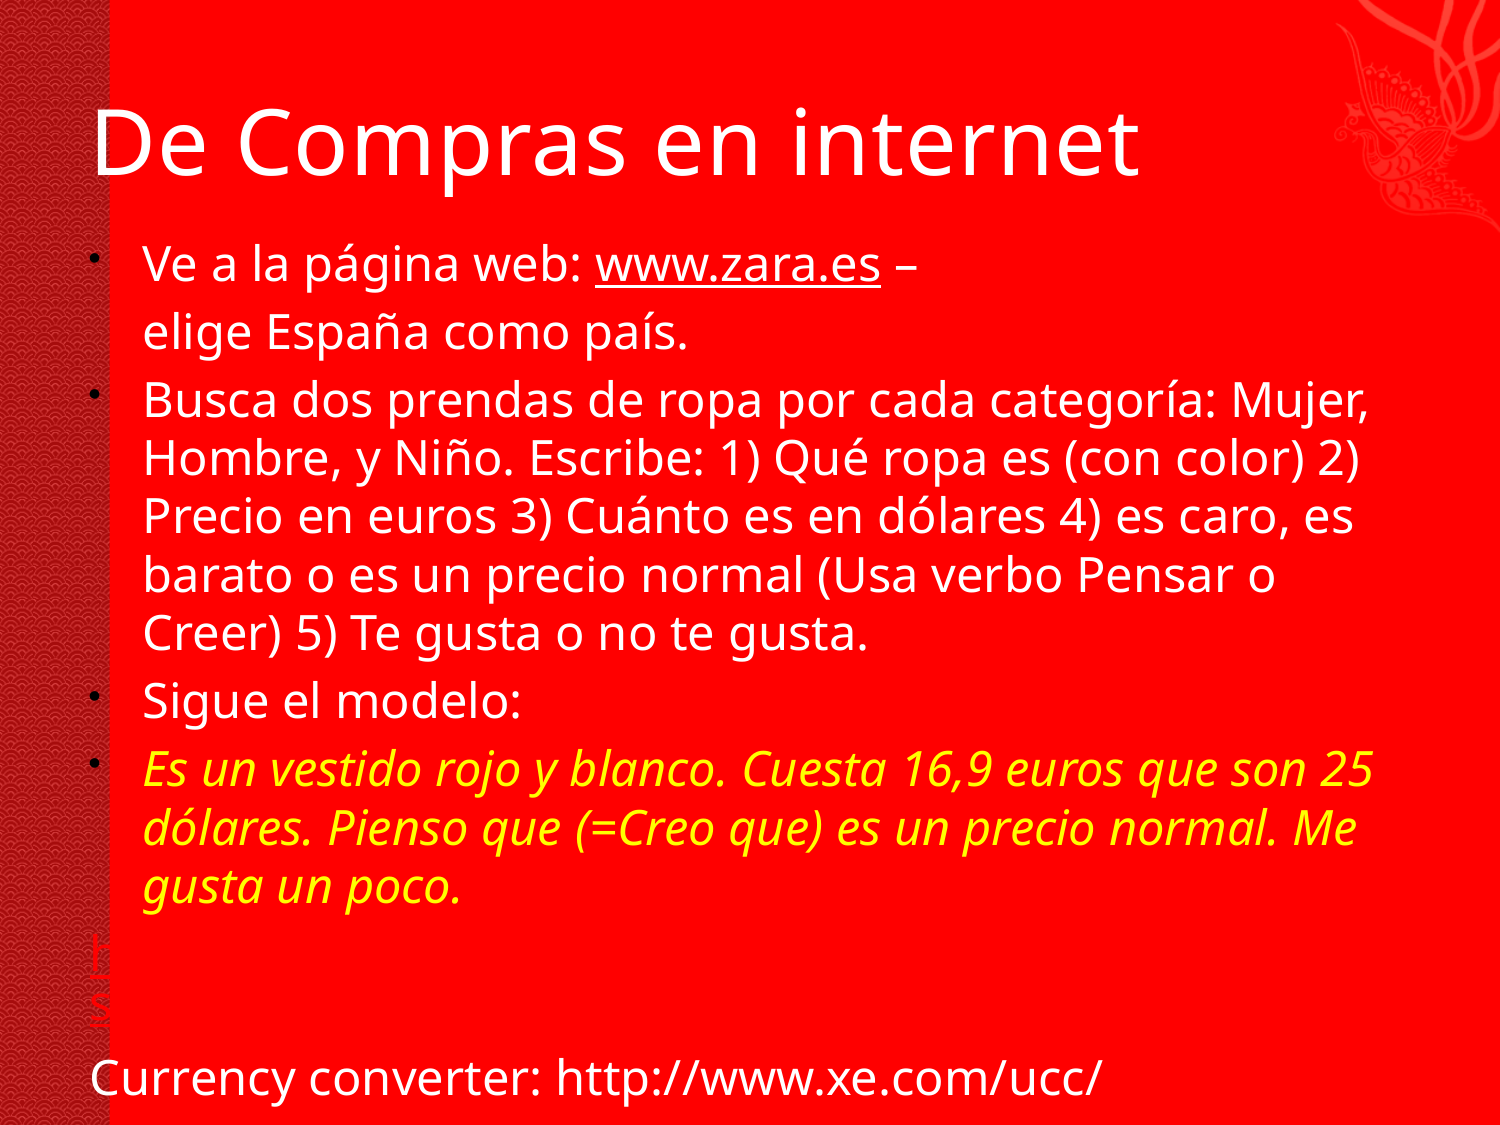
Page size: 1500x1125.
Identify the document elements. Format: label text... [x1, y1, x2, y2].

list Ve a la página web: www.zara.es – elige España como país. Busca dos prendas de ropa por cada categoría: Mujer, Hombre, y Niño. Escribe: 1) Qué ropa es (con color) 2) Precio en euros 3) Cuánto es en dólares 4) es caro, es barato o es un precio normal (Usa verbo Pensar o Creer) 5) Te gusta o no te gusta. Sigue el modelo: Es un vestido rojo y blanco. Cuesta 16,9 euros que son 25 dólares. Pienso que (=Creo que) es un precio normal. Me gusta un poco. http://www.zara.com/webapp/wcs/stores/servlet/home/es/es/zara-S2011 Currency converter: http://www.xe.com/ucc/ [75, 224, 1425, 1075]
list En grupos de 2 o 3, usen la plantilla para planear una lección para programar una de las siguientes: Dar direcciones y los medios de transporte. o Pedir comida en un restaurante. [1334, 0, 1500, 235]
title De Compras en internet [75, 45, 1351, 224]
